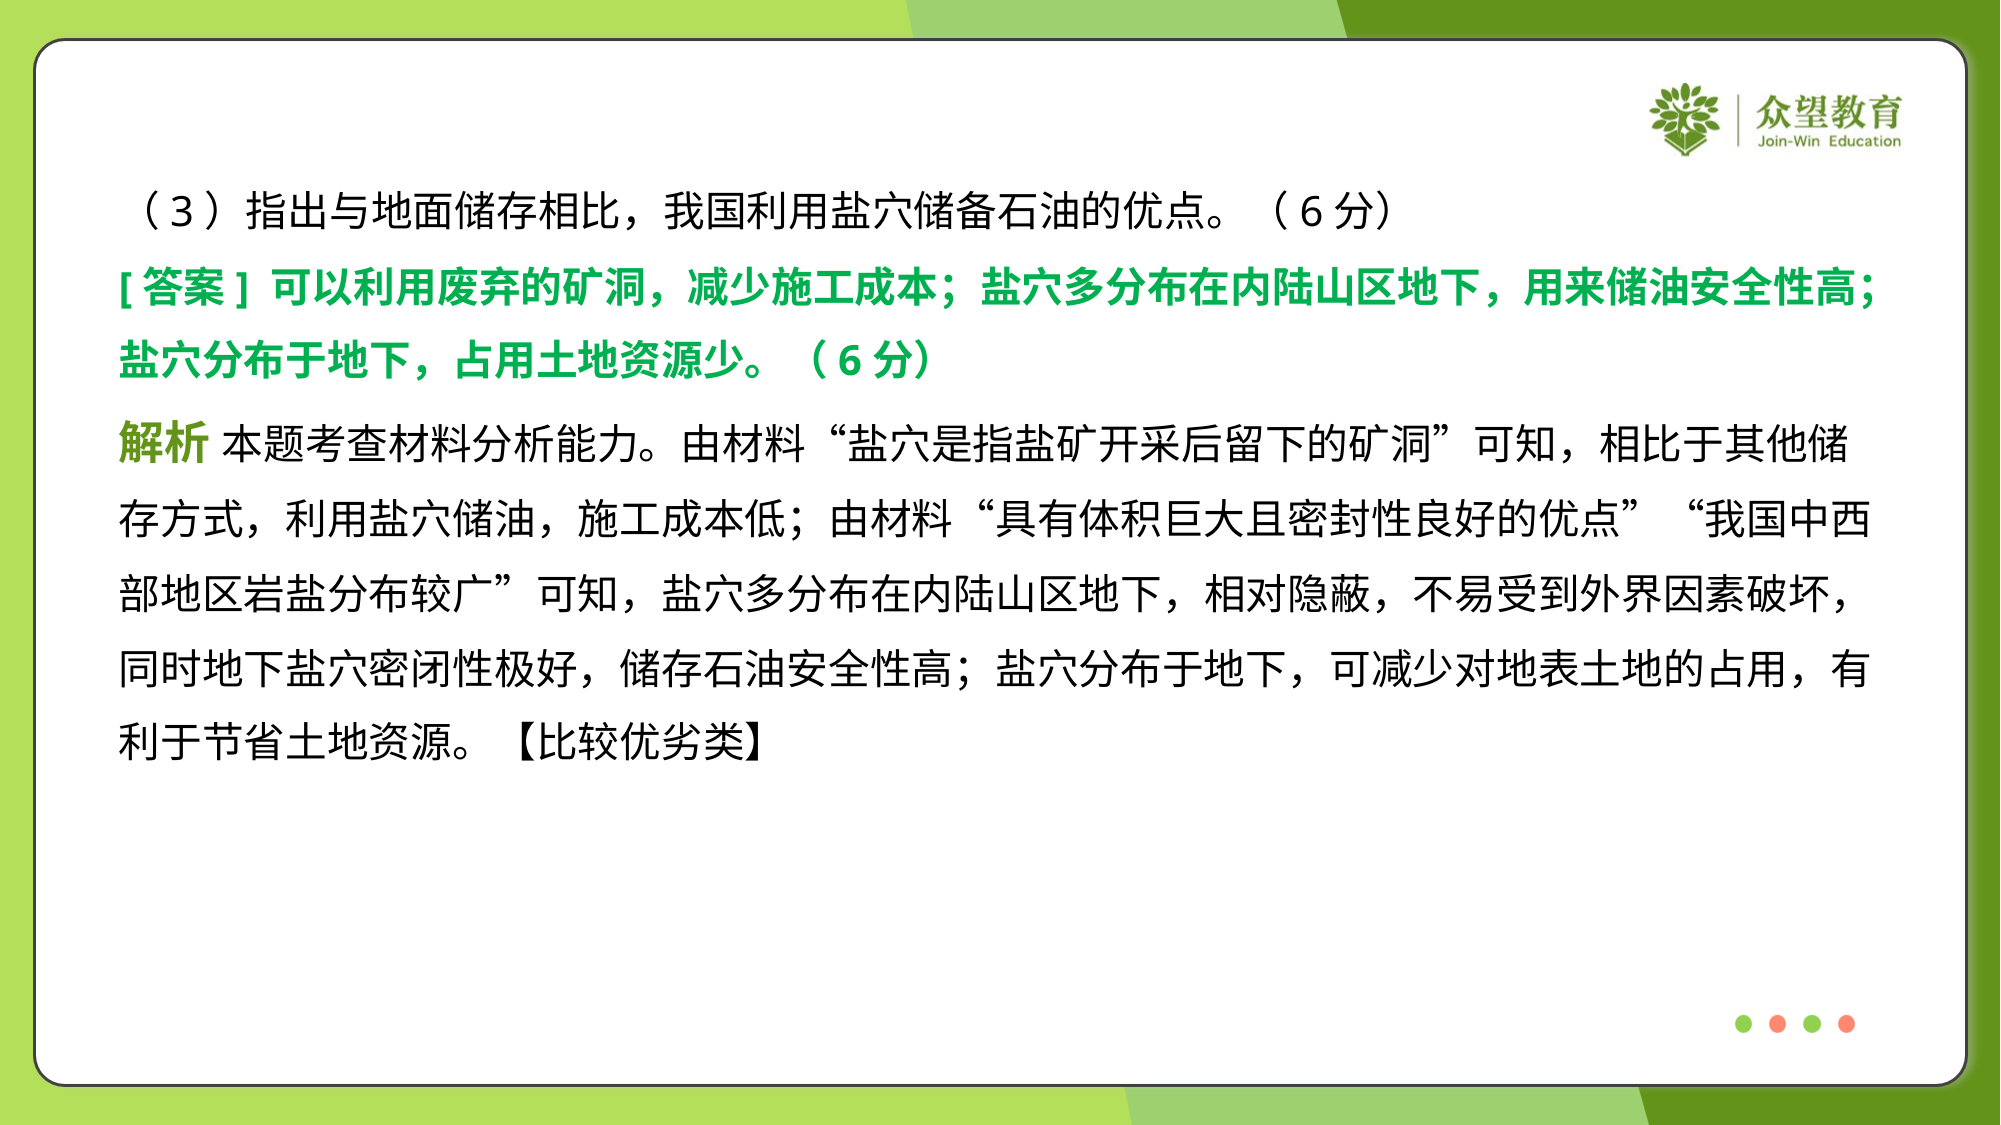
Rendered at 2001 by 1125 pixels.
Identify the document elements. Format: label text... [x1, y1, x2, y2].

text_box （3）指出与地面储存相比，我国利用盐穴储备石油的优点。（6分） [118, 159, 1883, 227]
picture [0, 0, 2000, 1125]
text_box 解析 本题考查材料分析能力。由材料“盐穴是指盐矿开采后留下的矿洞”可知，相比于其他储 存方式，利用盐穴储油，施工成本低；由材料“具有体积巨大且密封性良好的优点”“我国中西 部地区岩盐分布较广”可知，盐穴多分布在内陆山区地下，相对隐蔽，不易受到外界因素破坏， 同时地下盐穴密闭性极好，储存石油安全性高；盐穴分布于地下，可减少对地表土地的占用，有 利于节省土地资源。【比较优劣类】 [118, 391, 1883, 759]
text_box [答案] 可以利用废弃的矿洞，减少施工成本；盐穴多分布在内陆山区地下，用来储油安全性高； 盐穴分布于地下，占用土地资源少。（6分） [118, 235, 1883, 376]
